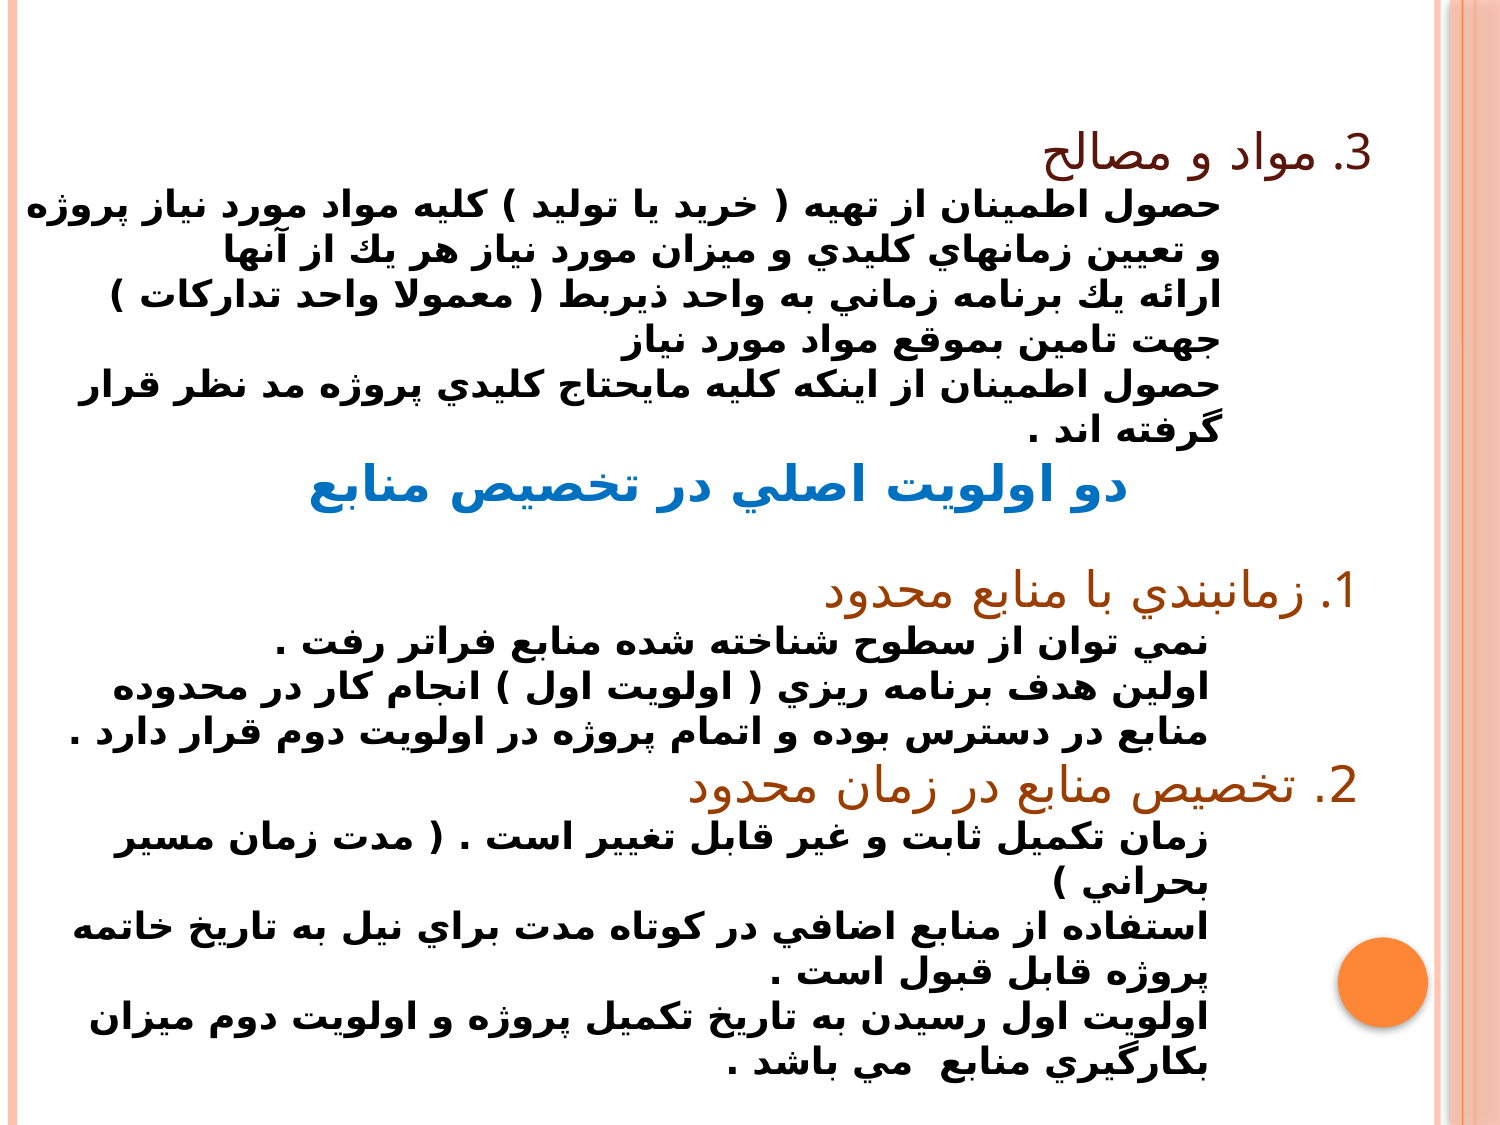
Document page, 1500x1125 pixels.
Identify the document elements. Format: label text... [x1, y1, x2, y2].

text_box 3. مواد و مصالح حصول اطمينان از تهيه ( خريد يا توليد ) كليه مواد مورد نياز پروژه و تعيين زمانهاي كليدي و ميزان مورد نياز هر يك از آنها ارائه يك برنامه زماني به واحد ذيربط ( معمولا واحد تداركات ) جهت تامين بموقع مواد مورد نياز حصول اطمينان از اينكه كليه مايحتاج كليدي پروژه مد نظر قرار گرفته اند . [0, 112, 1388, 425]
text_box 1. زمانبندي با منابع محدود نمي توان از سطوح شناخته شده منابع فراتر رفت . اولين هدف برنامه ريزي ( اولويت اول ) انجام كار در محدوده منابع در دسترس بوده و اتمام پروژه در اولويت دوم قرار دارد . 2. تخصيص منابع در زمان محدود زمان تكميل ثابت و غير قابل تغيير است . ( مدت زمان مسير بحراني ) استفاده از منابع اضافي در كوتاه مدت براي نيل به تاريخ خاتمه پروژه قابل قبول است . اولويت اول رسيدن به تاريخ تكميل پروژه و اولويت دوم ميزان بكارگيري منابع مي باشد . [0, 549, 1375, 1013]
text_box دو اولويت اصلي در تخصيص منابع [287, 412, 1150, 549]
